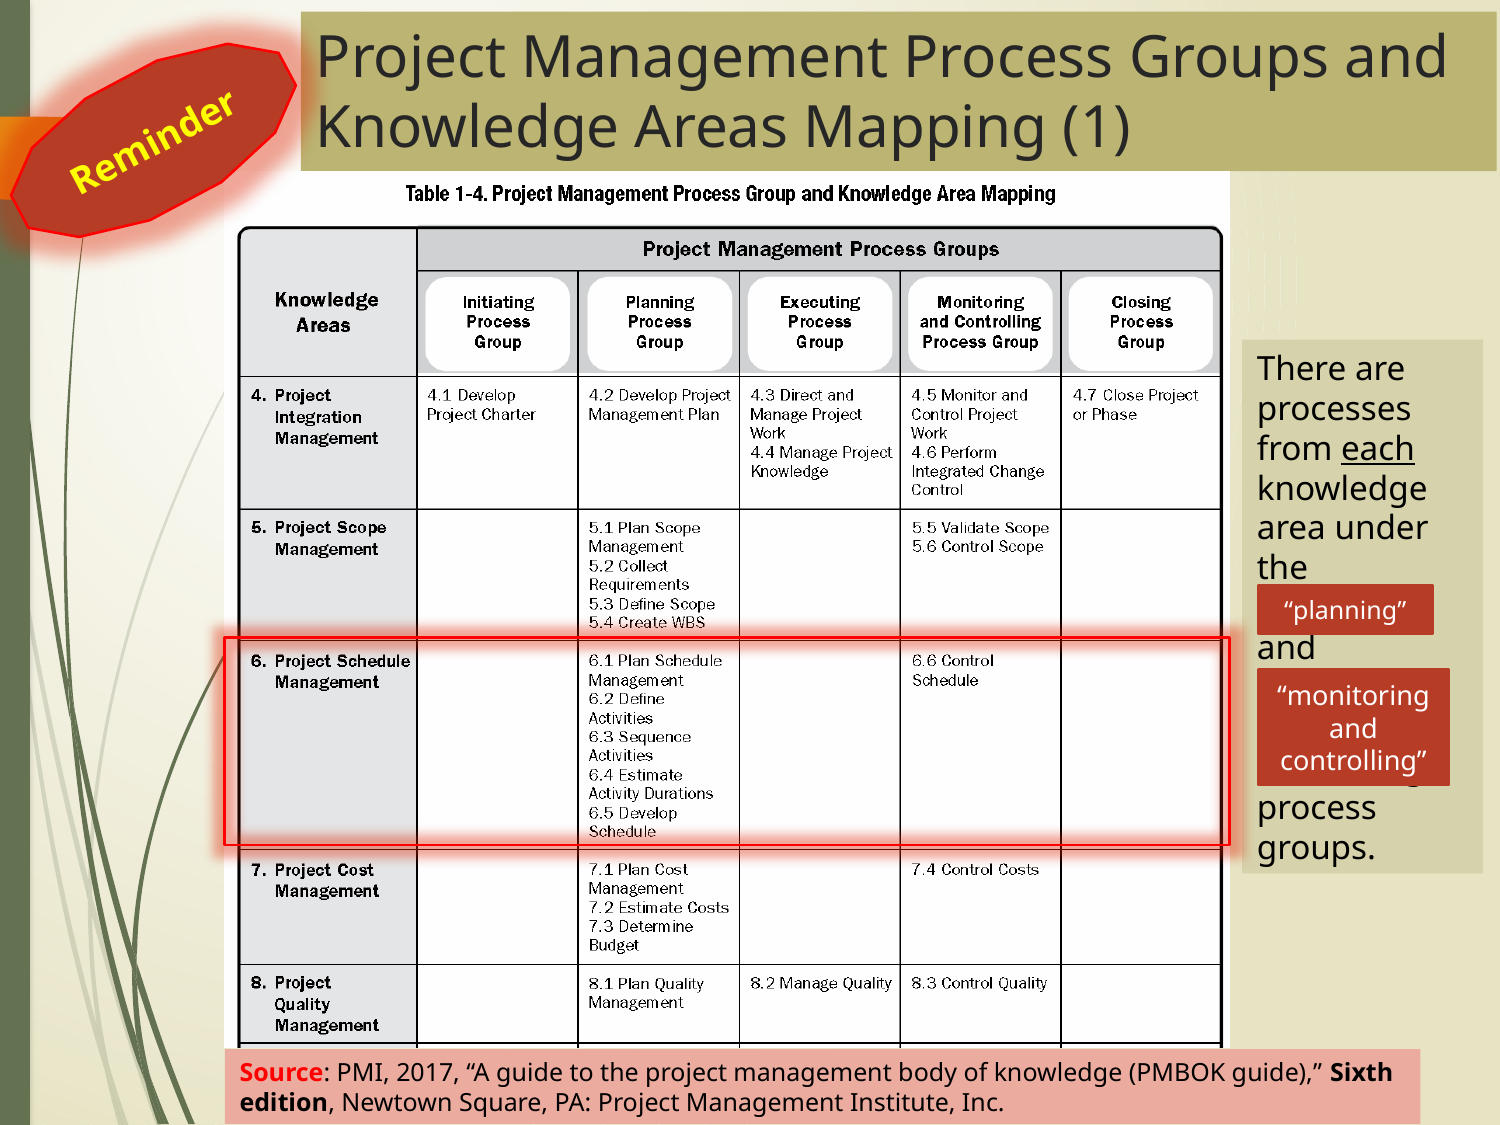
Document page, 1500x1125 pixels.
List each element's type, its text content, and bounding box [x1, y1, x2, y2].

text_box “monitoring and controlling” [1257, 668, 1450, 786]
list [223, 170, 1230, 1048]
title Project Management Process Groups and Knowledge Areas Mapping (1) [300, 11, 1497, 172]
text_box “planning” [1257, 584, 1434, 635]
text_box Reminder [9, 42, 298, 239]
text_box There are processes from each knowledge area under the “planning” and “monitoring and controlling” process groups. [1242, 339, 1484, 874]
text_box Source: PMI, 2017, “A guide to the project management body of knowledge (PMBOK guide),” Sixth edition, Newtown Square, PA: Project Management Institute, Inc. [224, 1049, 1421, 1124]
